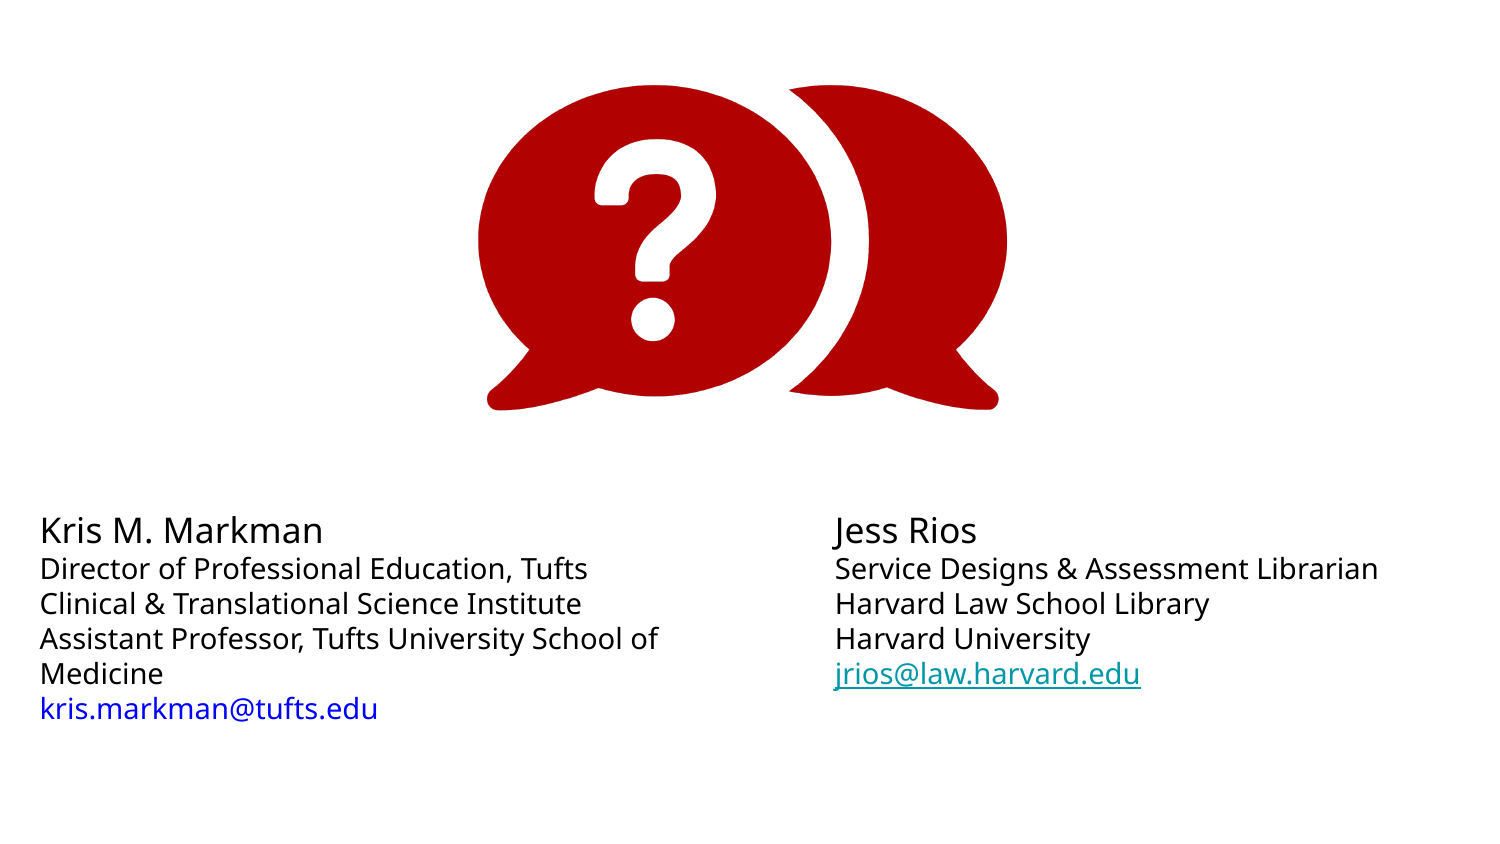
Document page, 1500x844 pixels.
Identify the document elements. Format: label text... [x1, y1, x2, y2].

text_box Kris M. Markman Director of Professional Education, Tufts Clinical & Translational Science Institute Assistant Professor, Tufts University School of Medicine kris.markman@tufts.edu [24, 493, 700, 741]
picture [428, 33, 1072, 446]
title Contact Us [51, 352, 1449, 491]
text_box Jess Rios Service Designs & Assessment Librarian Harvard Law School Library Harvard University jrios@law.harvard.edu [819, 493, 1463, 746]
